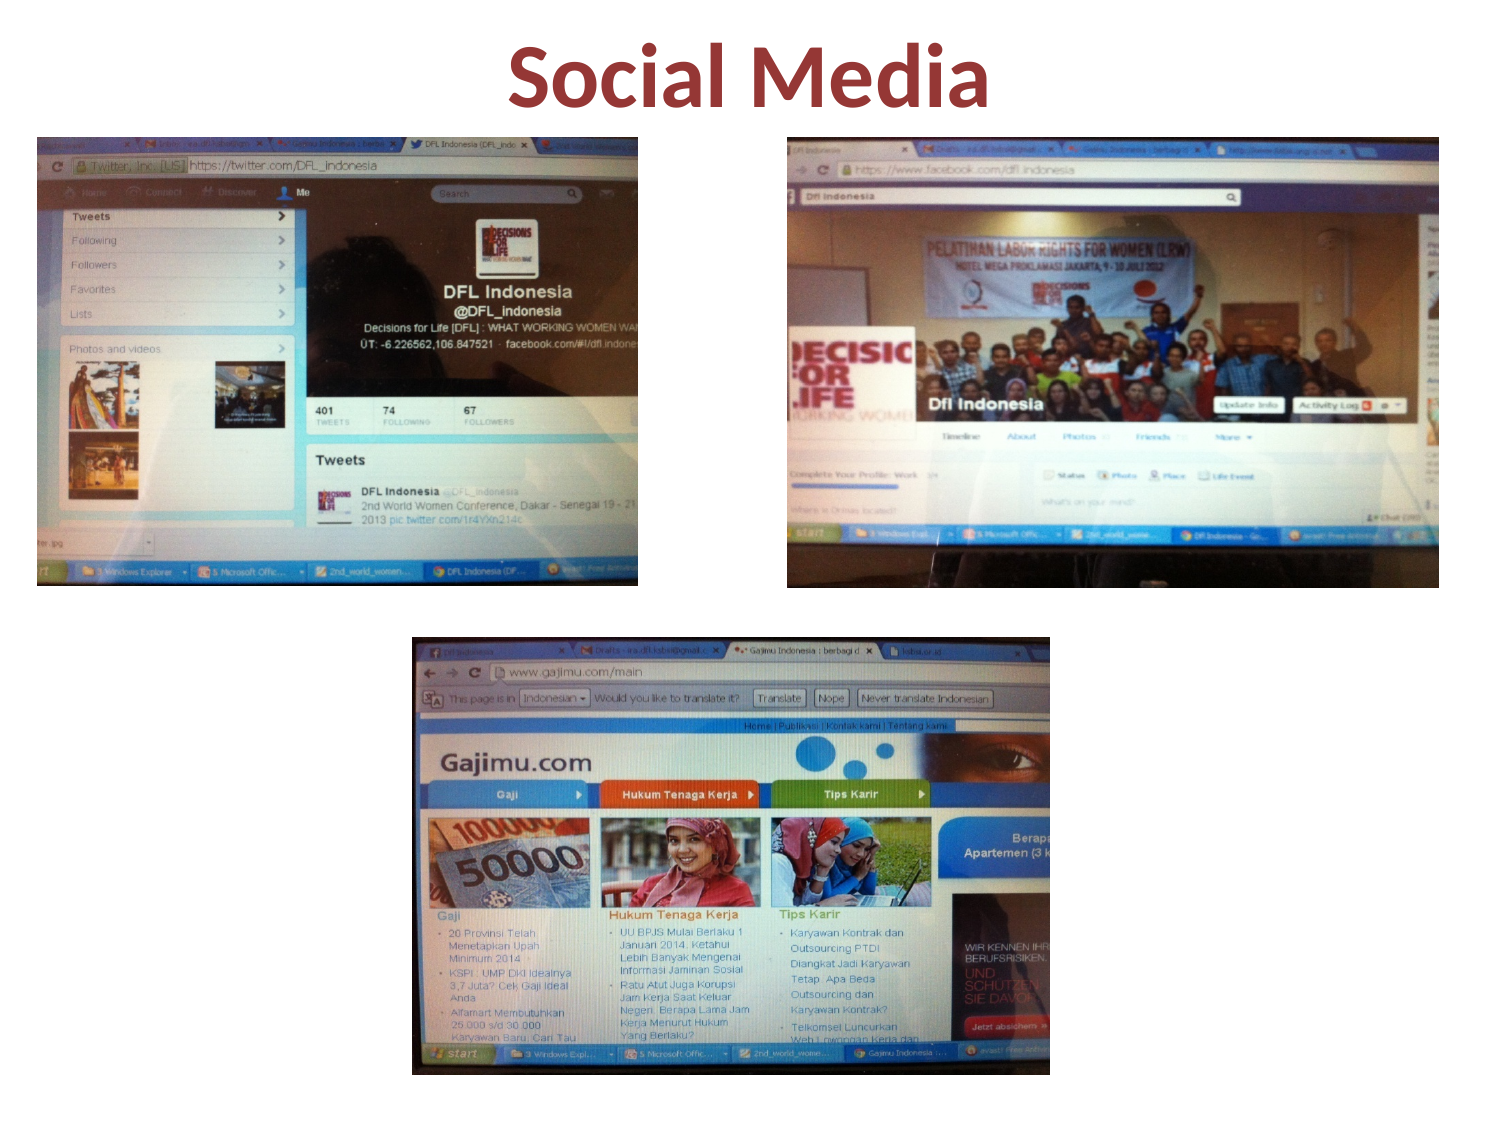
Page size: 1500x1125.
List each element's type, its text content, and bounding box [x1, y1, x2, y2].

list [412, 637, 1051, 1076]
title Social Media [75, 0, 1425, 143]
picture [37, 137, 638, 586]
picture [787, 137, 1439, 588]
